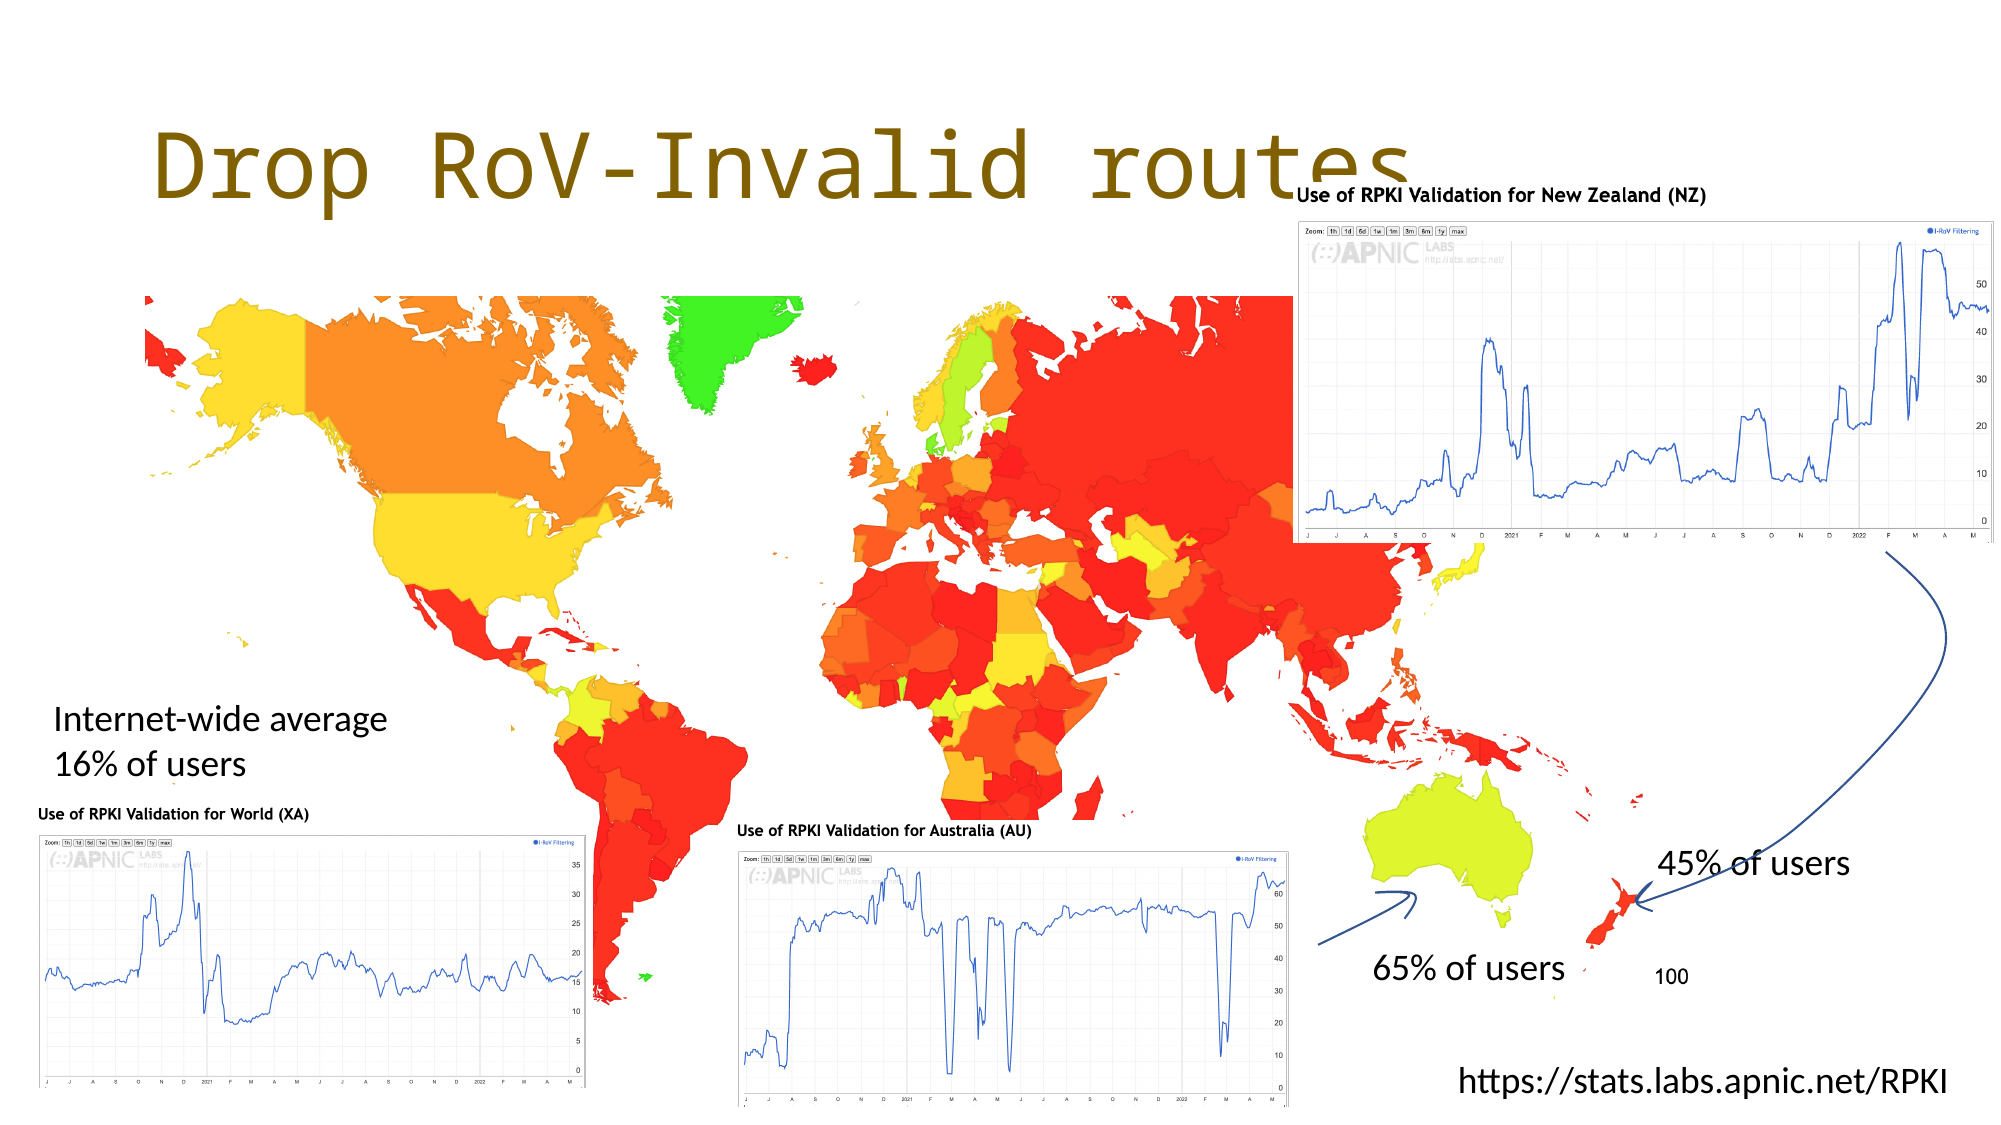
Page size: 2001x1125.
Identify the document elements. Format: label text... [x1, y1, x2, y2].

text_box [1704, 551, 1948, 881]
picture [36, 802, 593, 1088]
text_box Internet-wide average 16% of users [38, 686, 145, 792]
picture [735, 820, 1292, 1107]
text_box 45% of users [1704, 830, 1866, 891]
picture [1293, 182, 2000, 543]
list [145, 296, 1704, 1011]
text_box https://stats.labs.apnic.net/RPKI [963, 1048, 1964, 1109]
title Drop RoV-Invalid routes [137, 59, 1863, 278]
